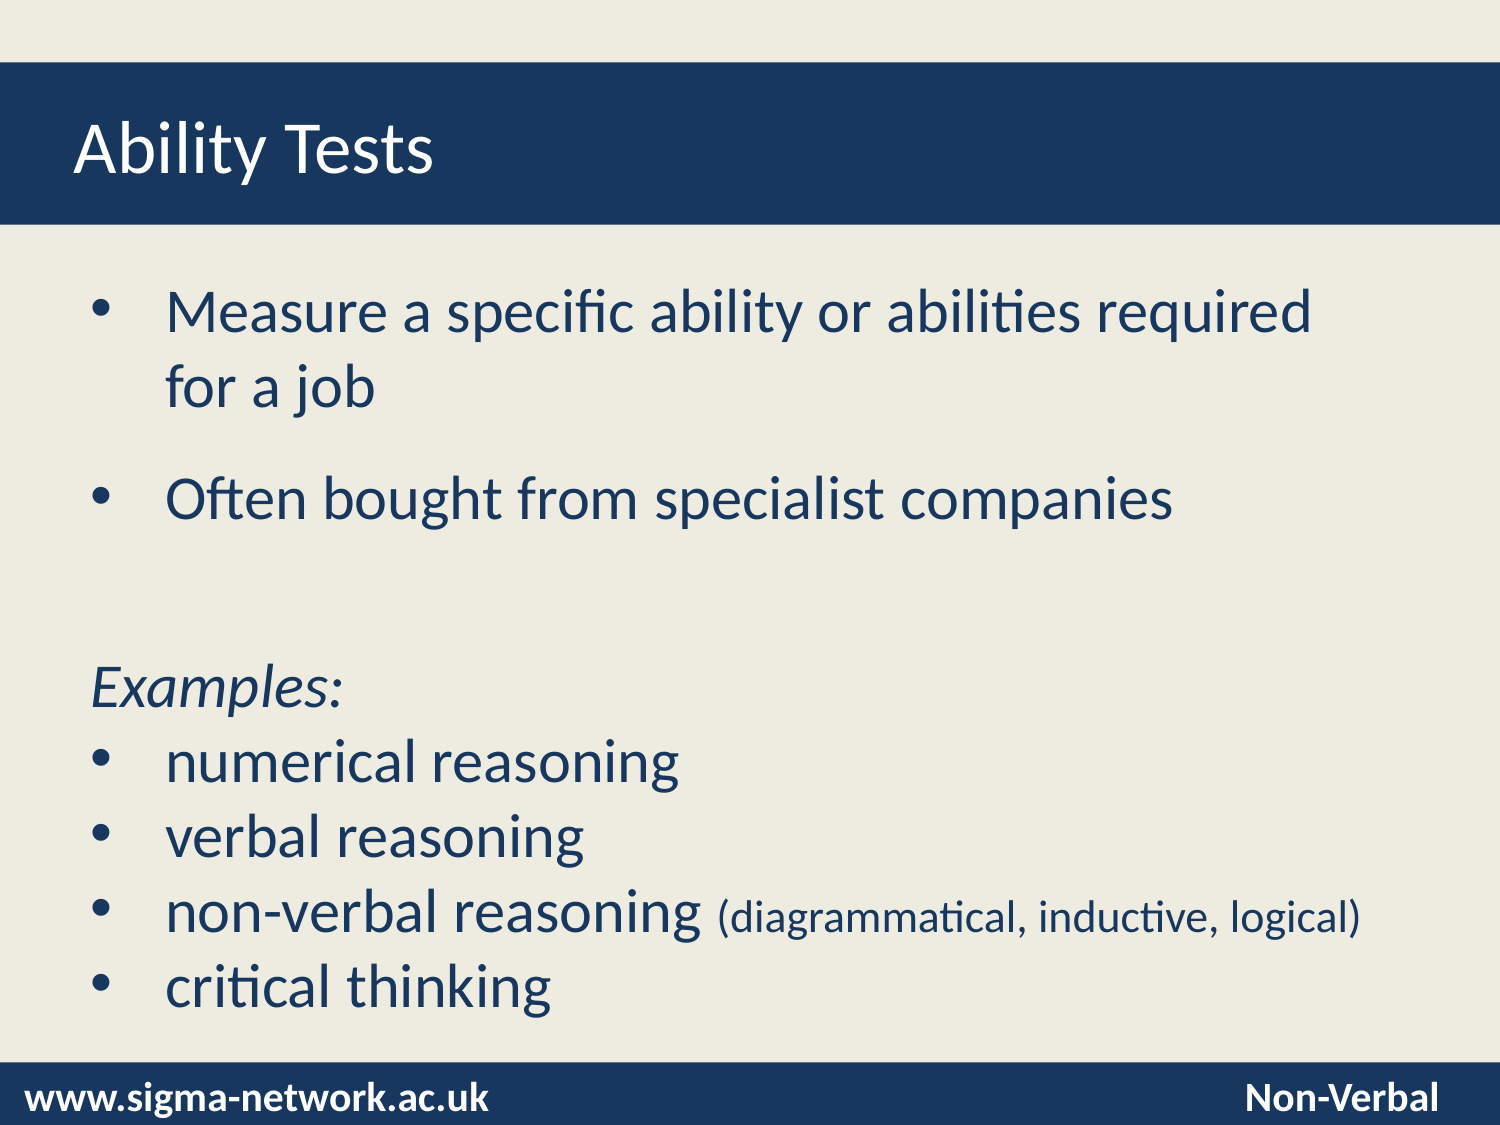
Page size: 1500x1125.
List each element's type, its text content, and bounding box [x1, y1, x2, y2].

title Ability Tests [0, 62, 1500, 225]
list Measure a specific ability or abilities required for a job Often bought from specialist companies Examples: numerical reasoning verbal reasoning non-verbal reasoning (diagrammatical, inductive, logical) critical thinking [75, 262, 1413, 1005]
